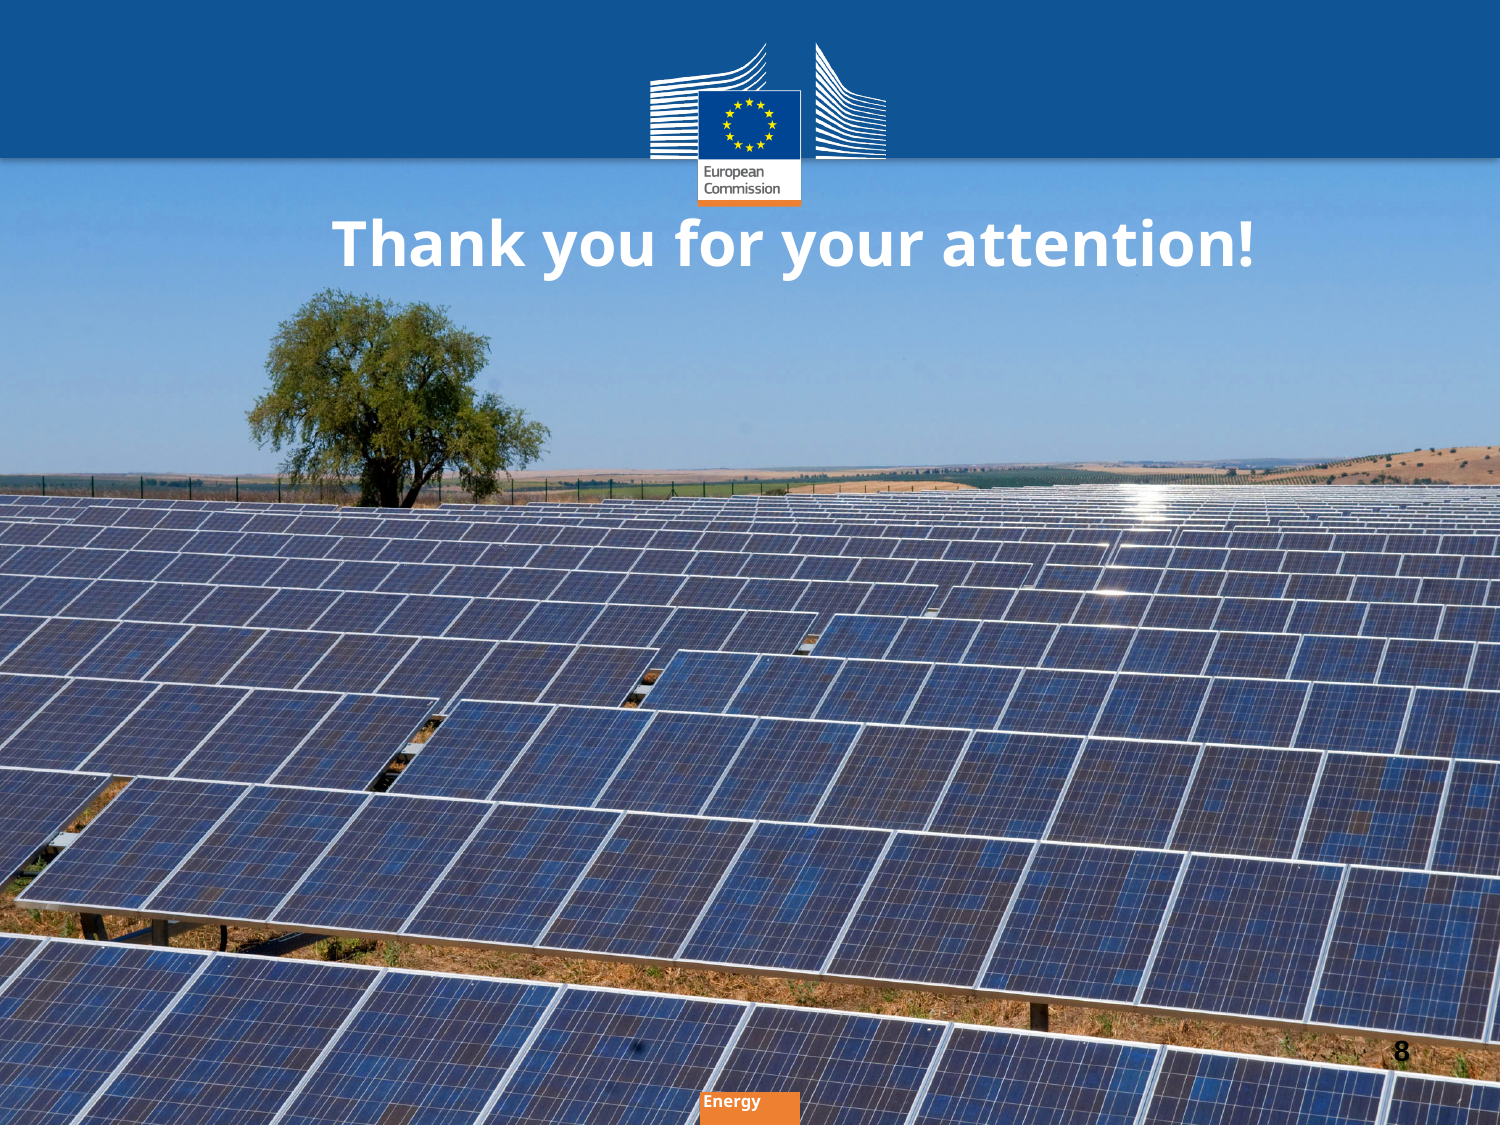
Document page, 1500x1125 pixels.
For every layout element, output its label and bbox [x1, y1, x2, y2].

text_box [0, 0, 1500, 1125]
